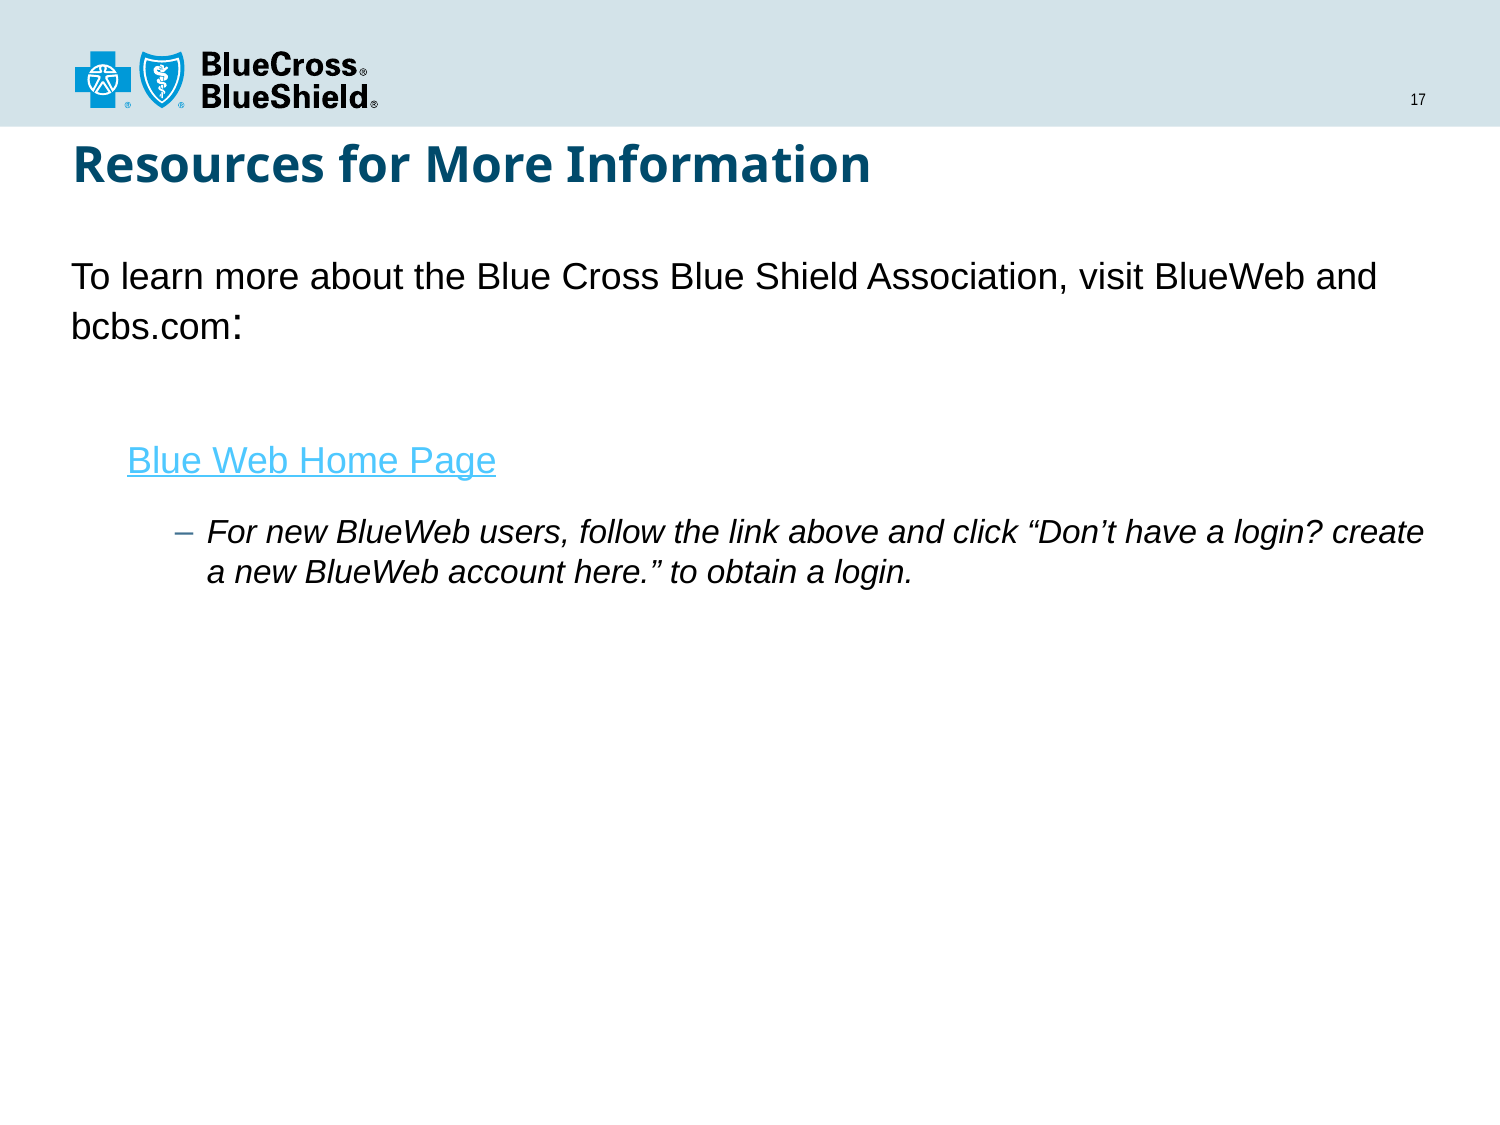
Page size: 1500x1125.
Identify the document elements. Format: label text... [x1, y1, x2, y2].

picture [178, 101, 185, 109]
text_box To learn more about the Blue Cross Blue Shield Association, visit BlueWeb and bcbs.com: [70, 247, 1457, 358]
picture [124, 101, 131, 109]
list Blue Web Home Page For new BlueWeb users, follow the link above and click “Don’t have a login? create a new BlueWeb account here.” to obtain a login. [72, 428, 1454, 1114]
title Resources for More Information [72, 129, 1423, 247]
